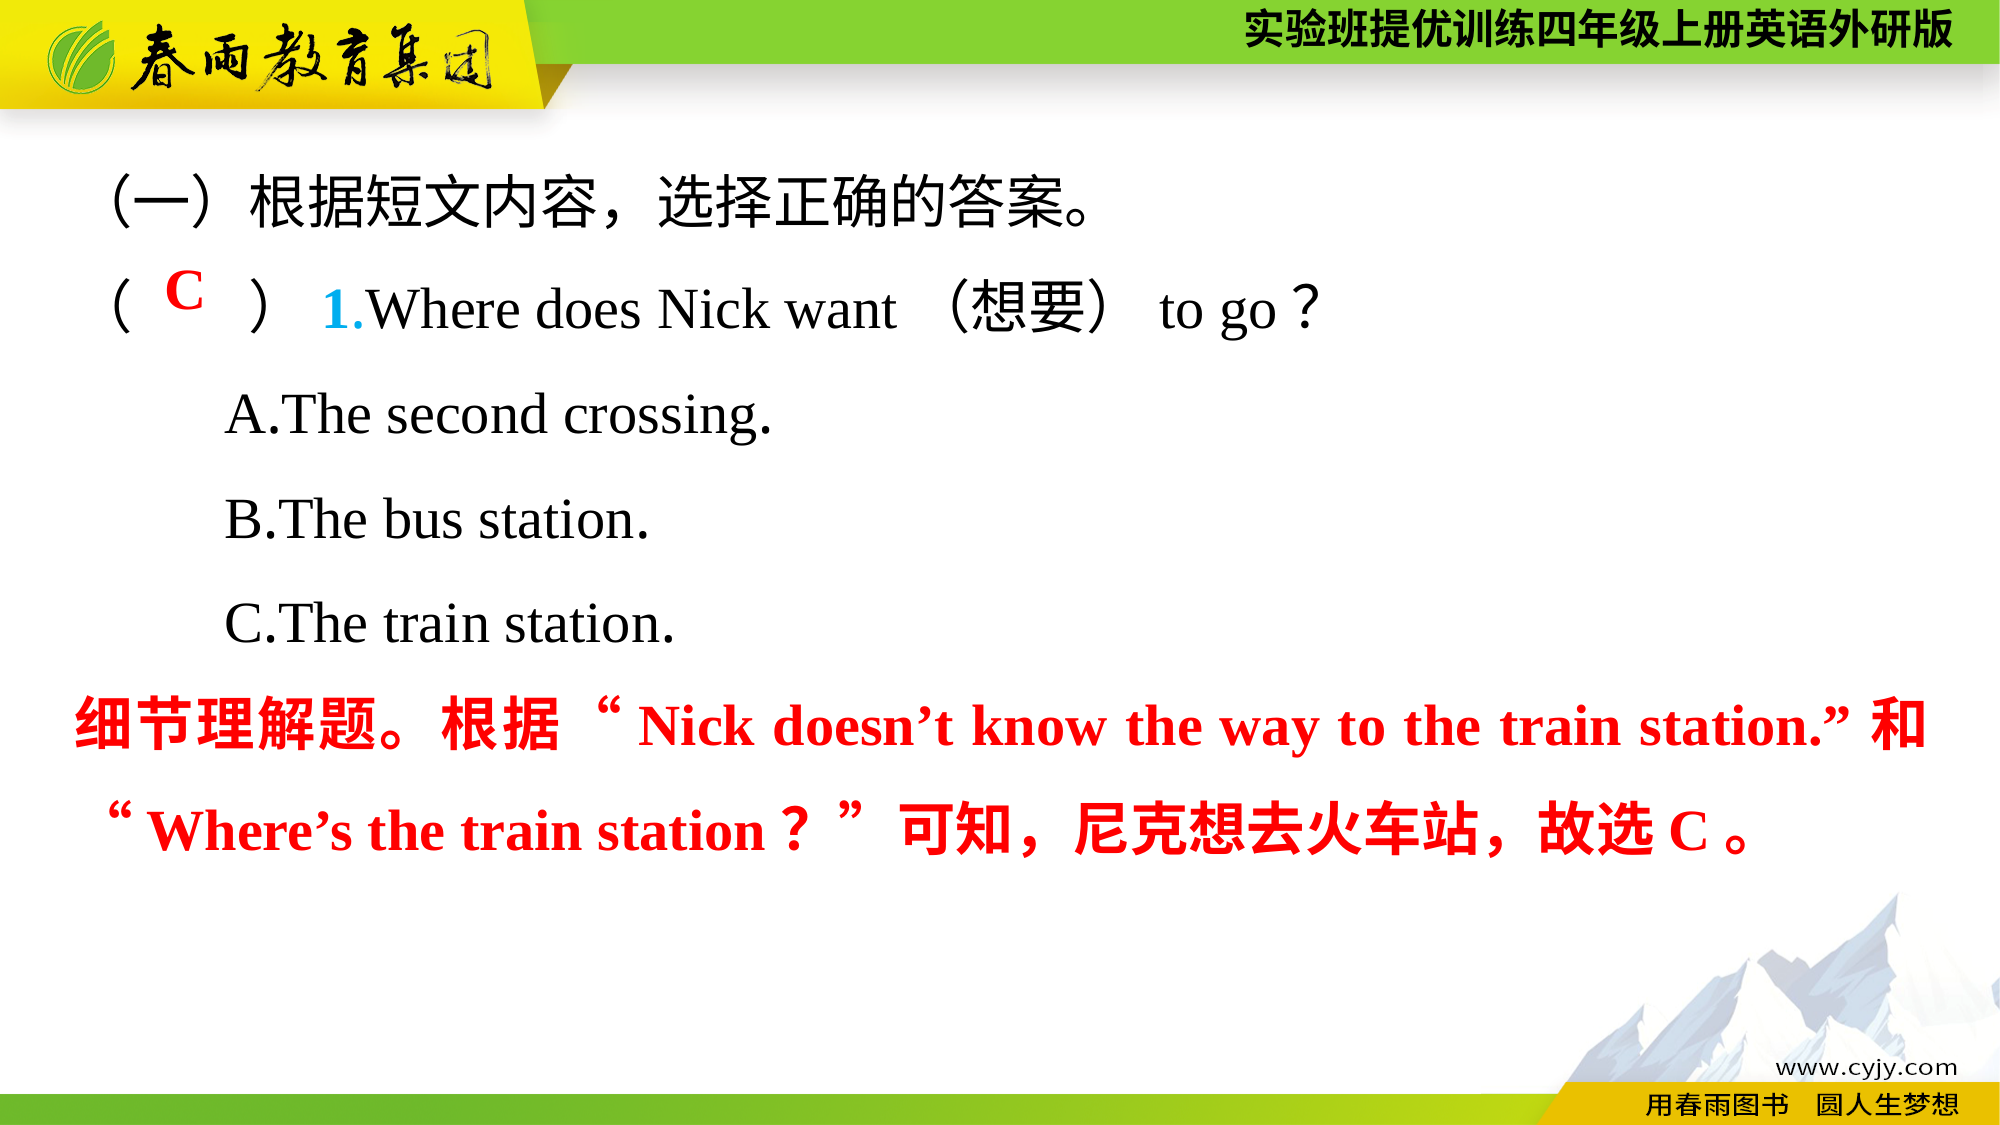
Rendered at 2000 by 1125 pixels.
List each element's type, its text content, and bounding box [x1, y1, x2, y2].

list （一）根据短文内容，选择正确的答案。 （ ）1.Where does Nick want（想要）to go？ A.The second crossing. B.The bus station. C.The train station. [59, 122, 1944, 645]
picture [0, 0, 2000, 1125]
text_box C [149, 243, 222, 329]
text_box 细节理解题。根据“Nick doesn’t know the way to the train station.”和“Where’s the train station？”可知，尼克想去火车站，故选C。 [59, 645, 1944, 870]
